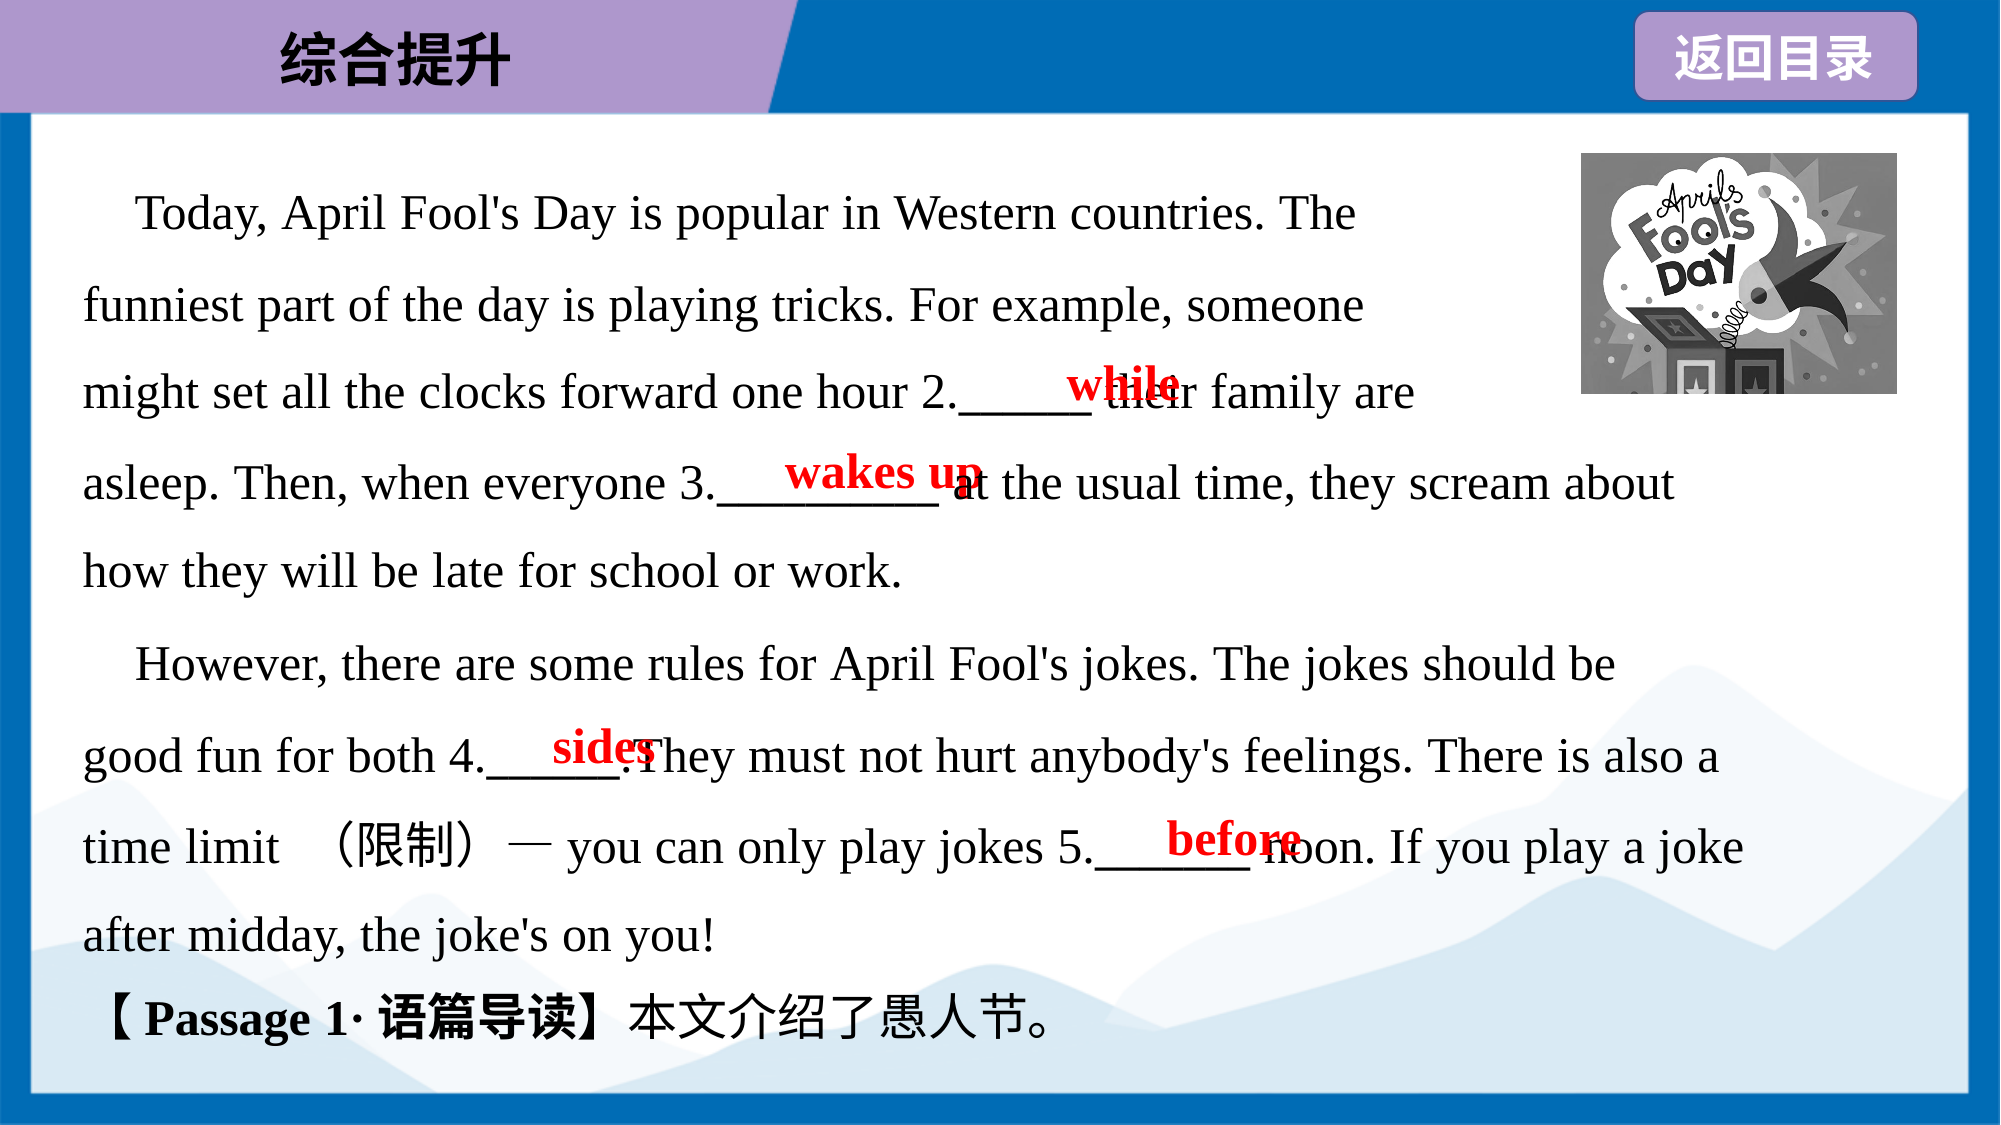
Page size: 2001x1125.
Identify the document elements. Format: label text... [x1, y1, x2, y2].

text_box Today, April Fool's Day is popular in Western countries. The funniest part of the day is playing tricks. For example, someone might set all the clocks forward one hour 2.______ their family are [82, 147, 1580, 409]
text_box while [1048, 322, 1199, 402]
text_box before [1148, 777, 1320, 857]
text_box However, there are some rules for April Fool's jokes. The jokes should be good fun for both 4.______.They must not hurt anybody's feelings. There is also a time limit （限制）—you can only play jokes 5._______ noon. If you play a joke after midday, the joke's on you! [82, 598, 1918, 952]
text_box 【Passage 1·语篇导读】本文介绍了愚人节。 [82, 958, 1917, 1037]
text_box sides [534, 686, 674, 765]
picture [0, 0, 2000, 1125]
text_box asleep. Then, when everyone 3.__________ at the usual time, they scream about how they will be late for school or work. [82, 417, 1918, 588]
text_box wakes up [760, 411, 1009, 417]
